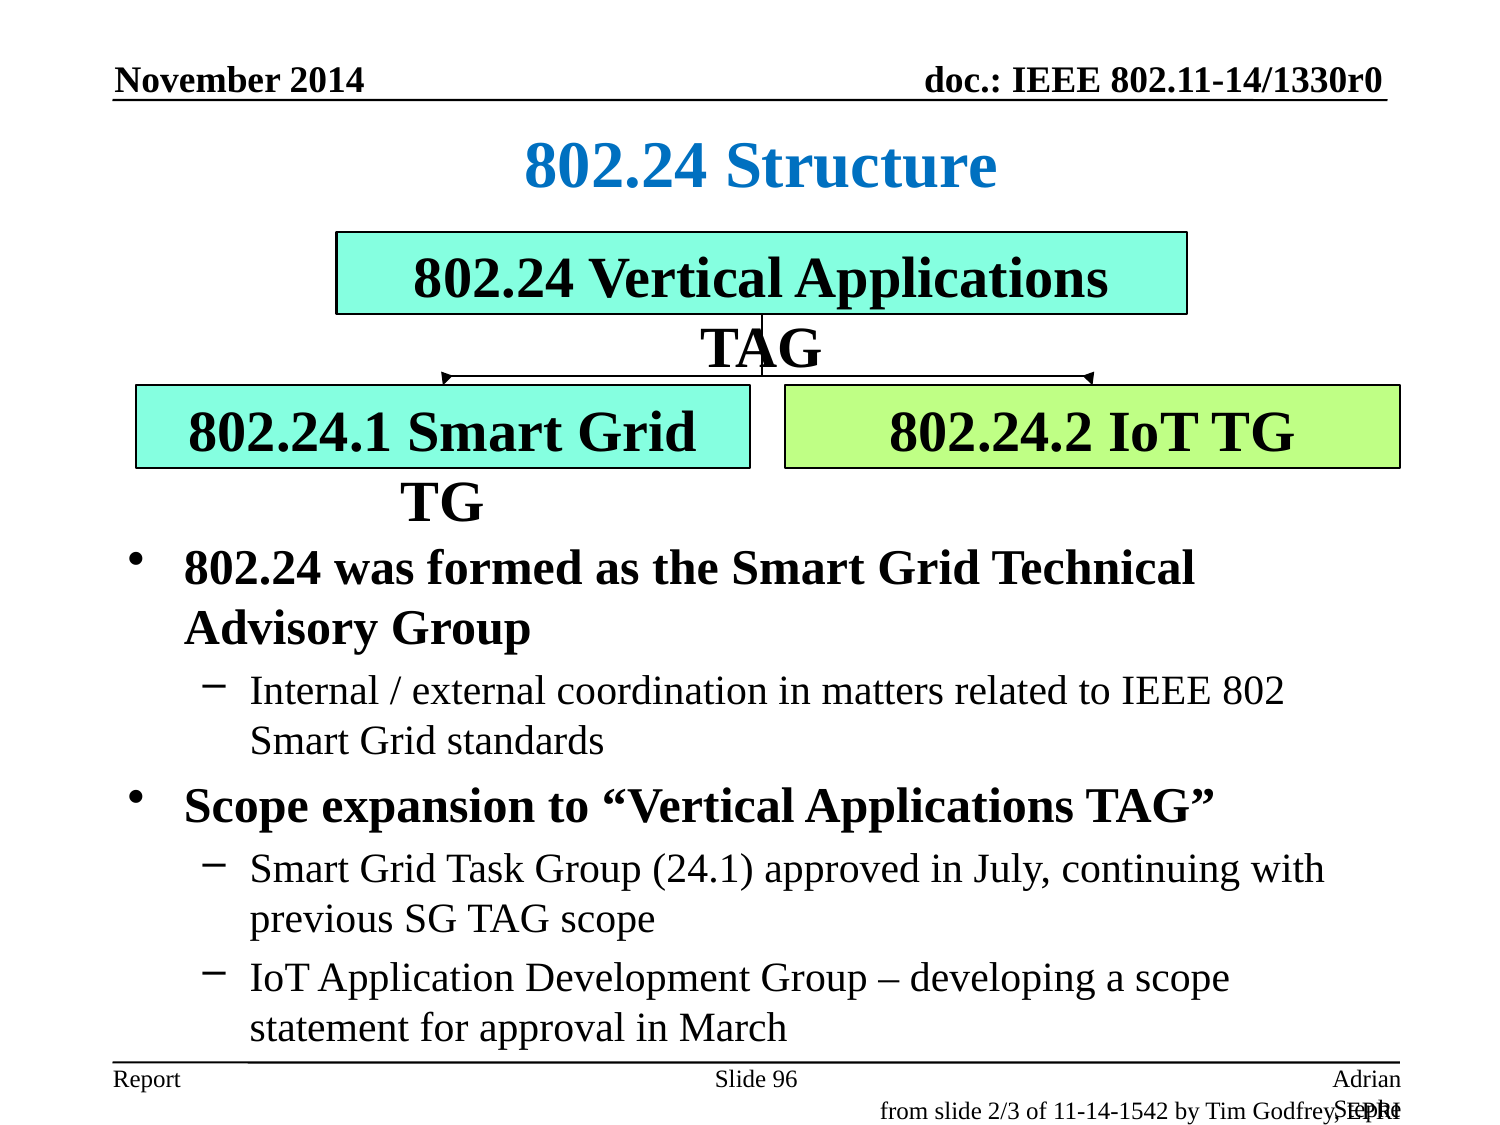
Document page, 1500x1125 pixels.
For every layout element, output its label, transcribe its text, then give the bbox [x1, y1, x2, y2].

title 802.24 Structure [123, 113, 1399, 209]
text_box 802.24 Vertical Applications TAG [336, 231, 561, 315]
text_box 802.24 Vertical Applications TAG [643, 231, 886, 315]
text_box 802.24.2 IoT TG [785, 385, 886, 468]
slide_number Slide 96 [712, 1061, 800, 1087]
footer Adrian Stephens, Intel Corporation [1324, 1061, 1402, 1087]
text_box 802.24.1 Smart Grid TG [643, 385, 750, 468]
text_box 802.24.1 Smart Grid TG [135, 385, 561, 468]
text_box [891, 184, 963, 516]
text_box 802.24.2 IoT TG [967, 385, 1400, 468]
text_box 802.24 Vertical Applications TAG [967, 231, 1187, 315]
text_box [566, 190, 638, 510]
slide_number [114, 54, 374, 101]
list 802.24 was formed as the Smart Grid Technical Advisory Group Internal / external coordination in matters related to IEEE 802 Smart Grid standards Scope expansion to “Vertical Applications TAG” Smart Grid Task Group (24.1) approved in July, continuing with previous SG TAG scope IoT Application Development Group – developing a scope statement for approval in March [112, 527, 1388, 966]
text_box from slide 2/3 of 11-14-1542 by Tim Godfrey, EPRI [343, 1087, 1417, 1125]
